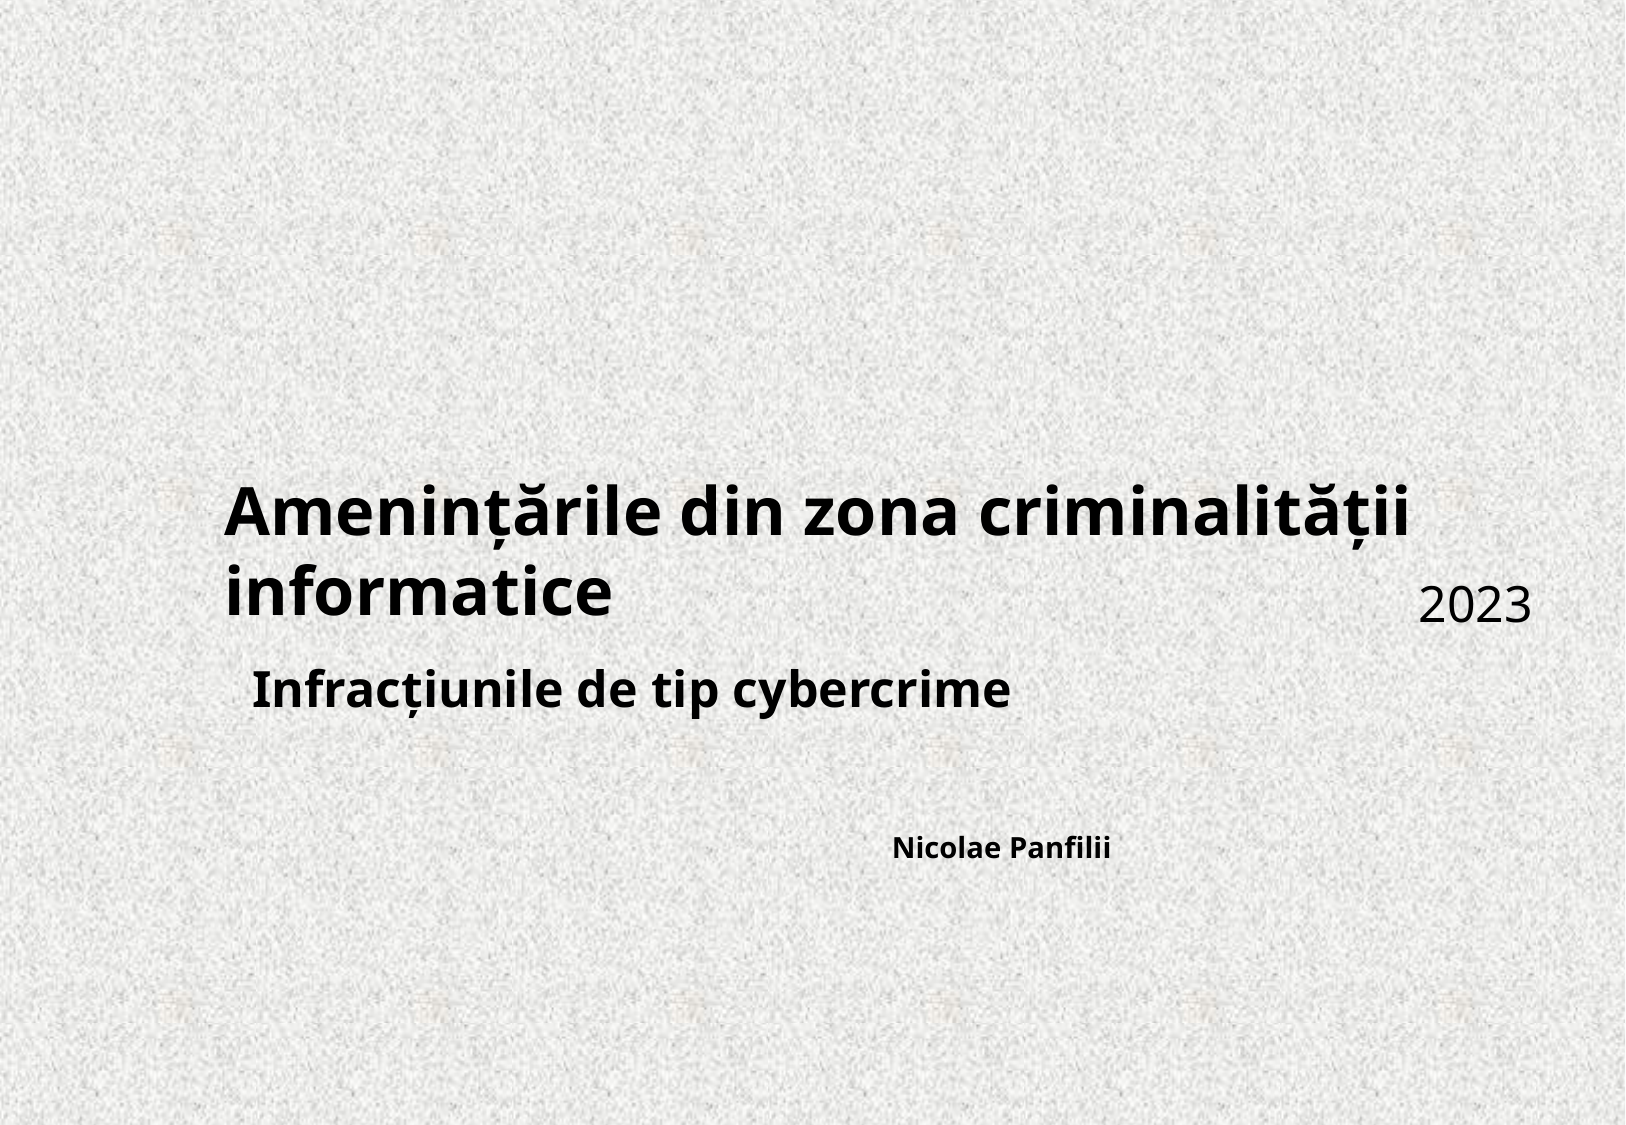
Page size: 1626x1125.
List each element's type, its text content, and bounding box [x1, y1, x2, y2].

picture [0, 0, 1626, 1125]
list 2023 [207, 560, 1548, 678]
text_box Infracţiunile de tip cybercrime [237, 649, 1525, 725]
title Amenințările din zona criminalității informatice [209, 461, 1549, 562]
list Nicolae Panfilii [876, 819, 1625, 873]
